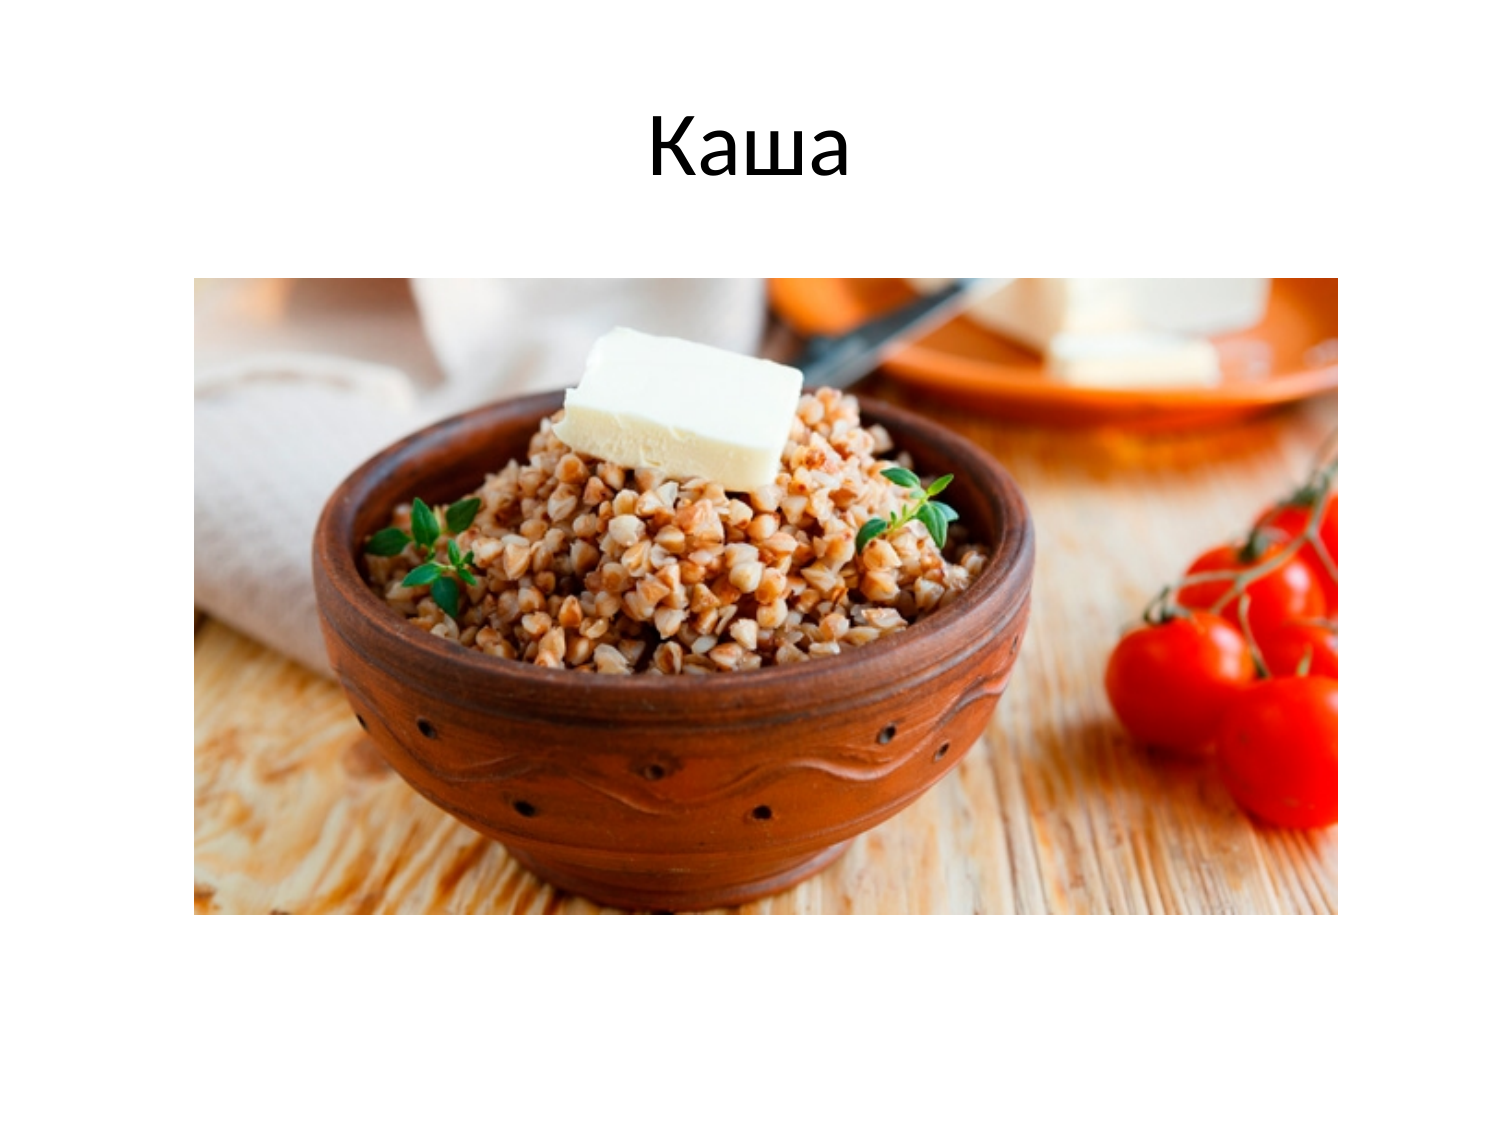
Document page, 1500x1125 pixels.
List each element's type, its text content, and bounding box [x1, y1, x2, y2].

title Каша [75, 45, 1425, 233]
picture [194, 278, 1338, 915]
